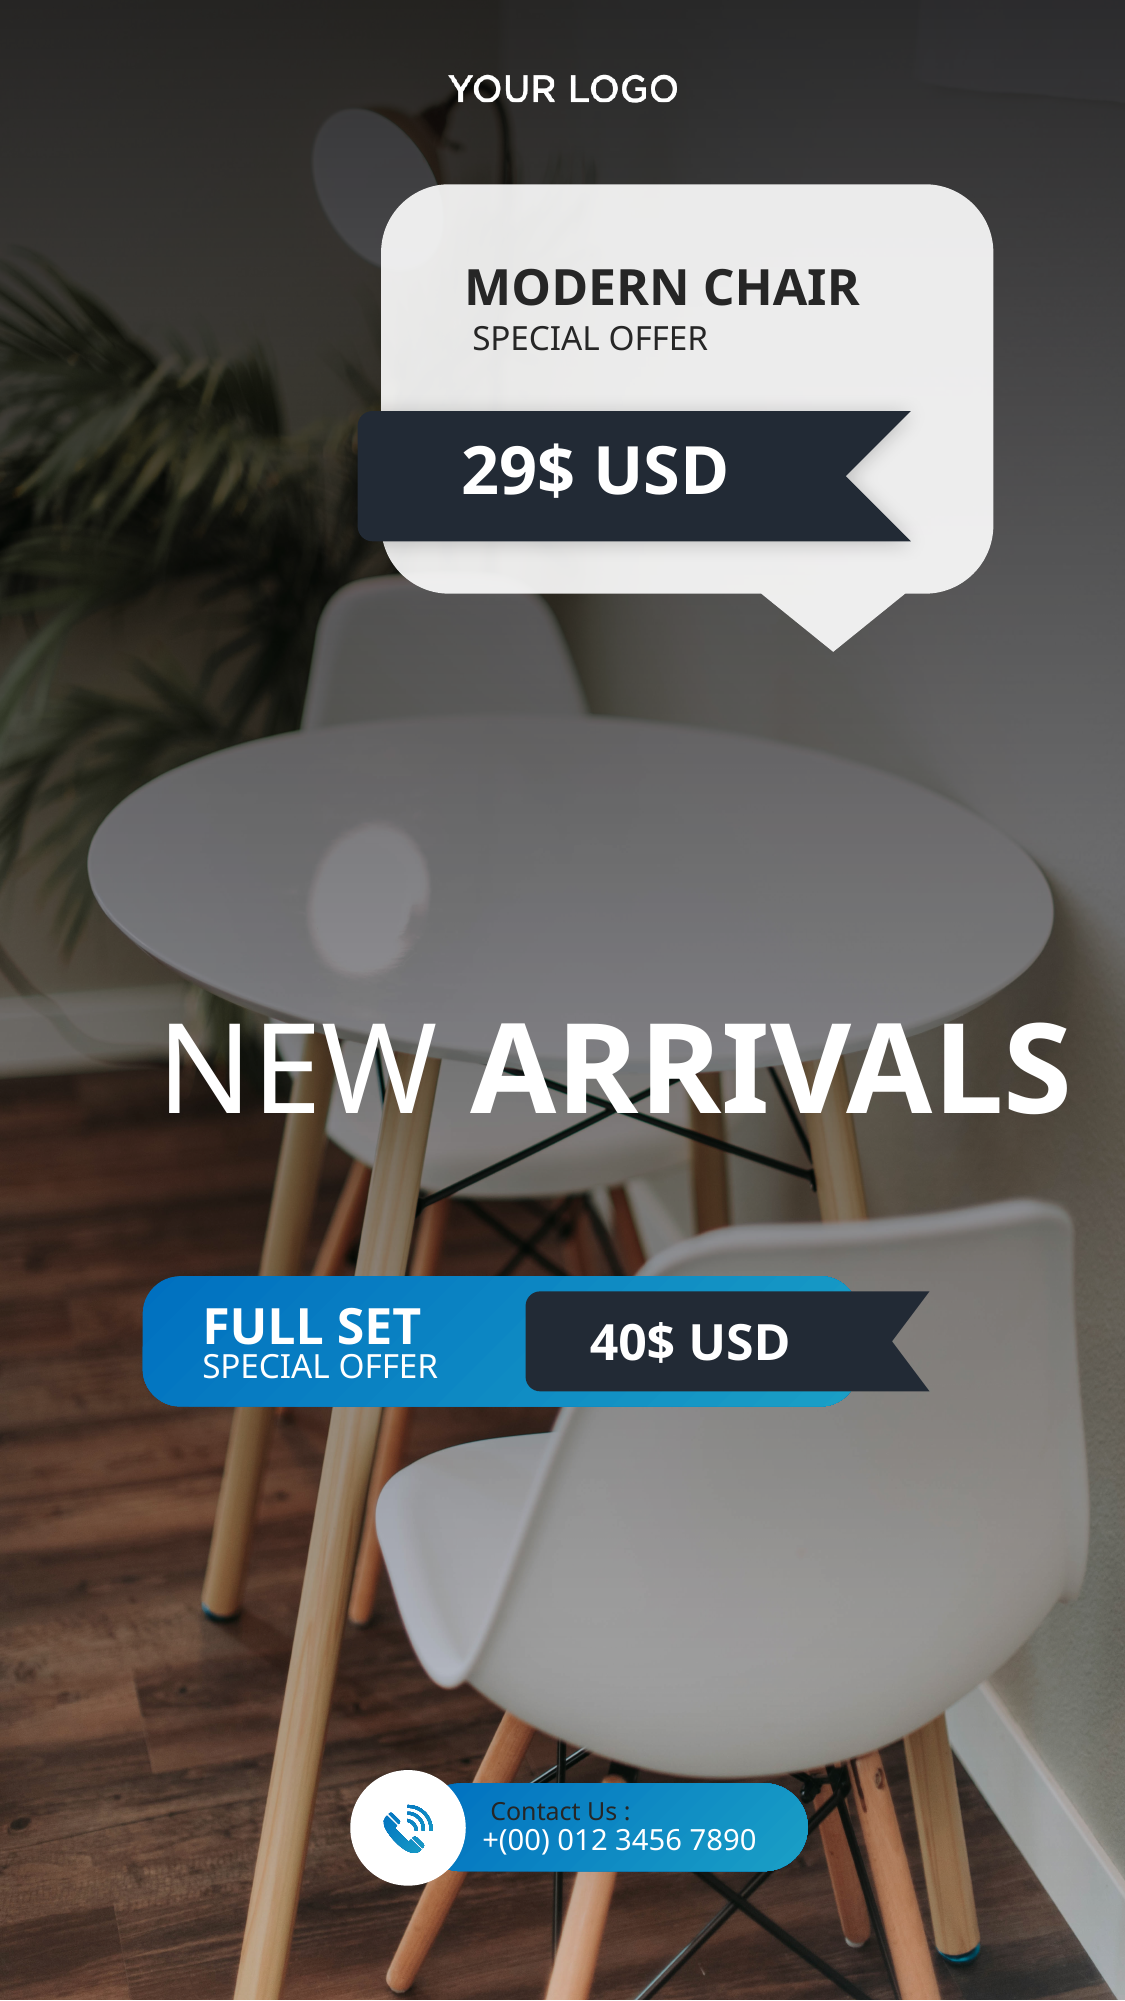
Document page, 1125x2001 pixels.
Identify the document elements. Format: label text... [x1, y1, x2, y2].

text_box [524, 1290, 932, 1393]
text_box SPECIAL OFFER [187, 1345, 502, 1392]
text_box [380, 183, 995, 654]
text_box 40$ USD [575, 1314, 841, 1378]
text_box [141, 1275, 851, 1408]
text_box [350, 1770, 940, 1886]
picture [448, 74, 677, 103]
text_box SPECIAL OFFER [457, 317, 920, 365]
text_box MODERN CHAIR [449, 260, 911, 323]
text_box [0, 0, 1125, 2000]
text_box [356, 409, 914, 543]
text_box NEW ARRIVALS [142, 1010, 1095, 1146]
text_box FULL SET [187, 1299, 502, 1345]
text_box 29$ USD [446, 436, 786, 515]
